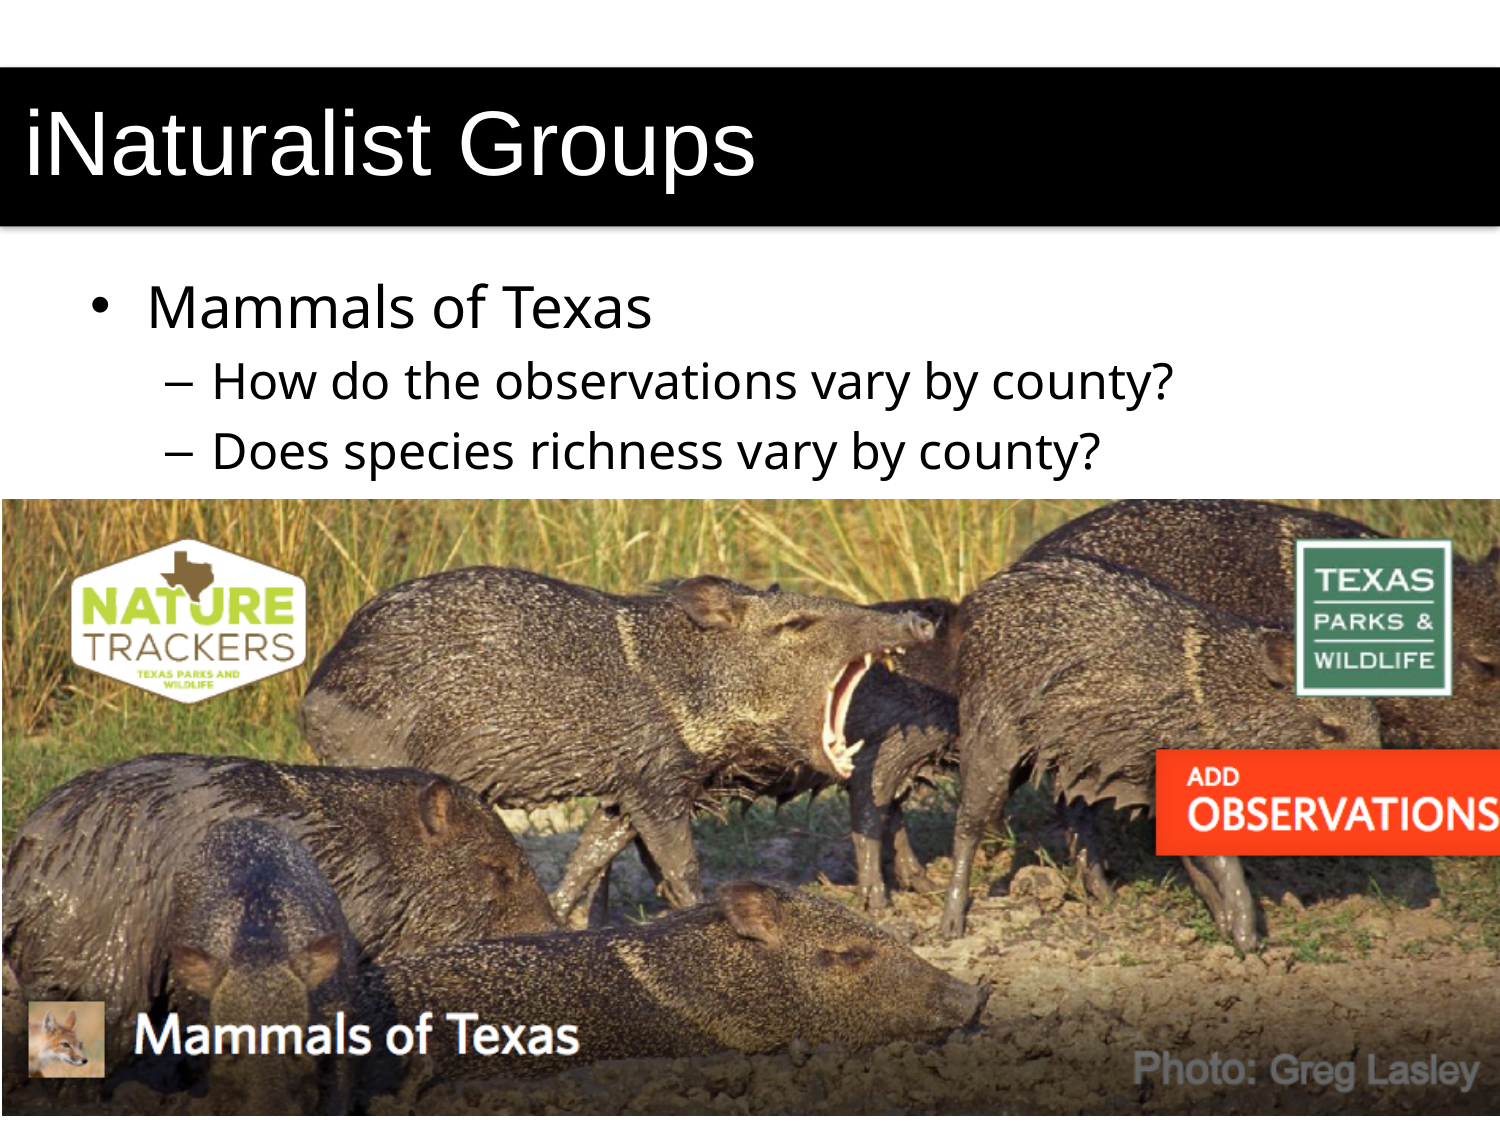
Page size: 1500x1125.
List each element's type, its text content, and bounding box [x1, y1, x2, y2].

list Mammals of Texas How do the observations vary by county? Does species richness vary by county? [75, 262, 1425, 498]
text_box [0, 67, 9, 227]
text_box iNaturalist Groups [9, 45, 1500, 233]
picture [2, 499, 1500, 1116]
